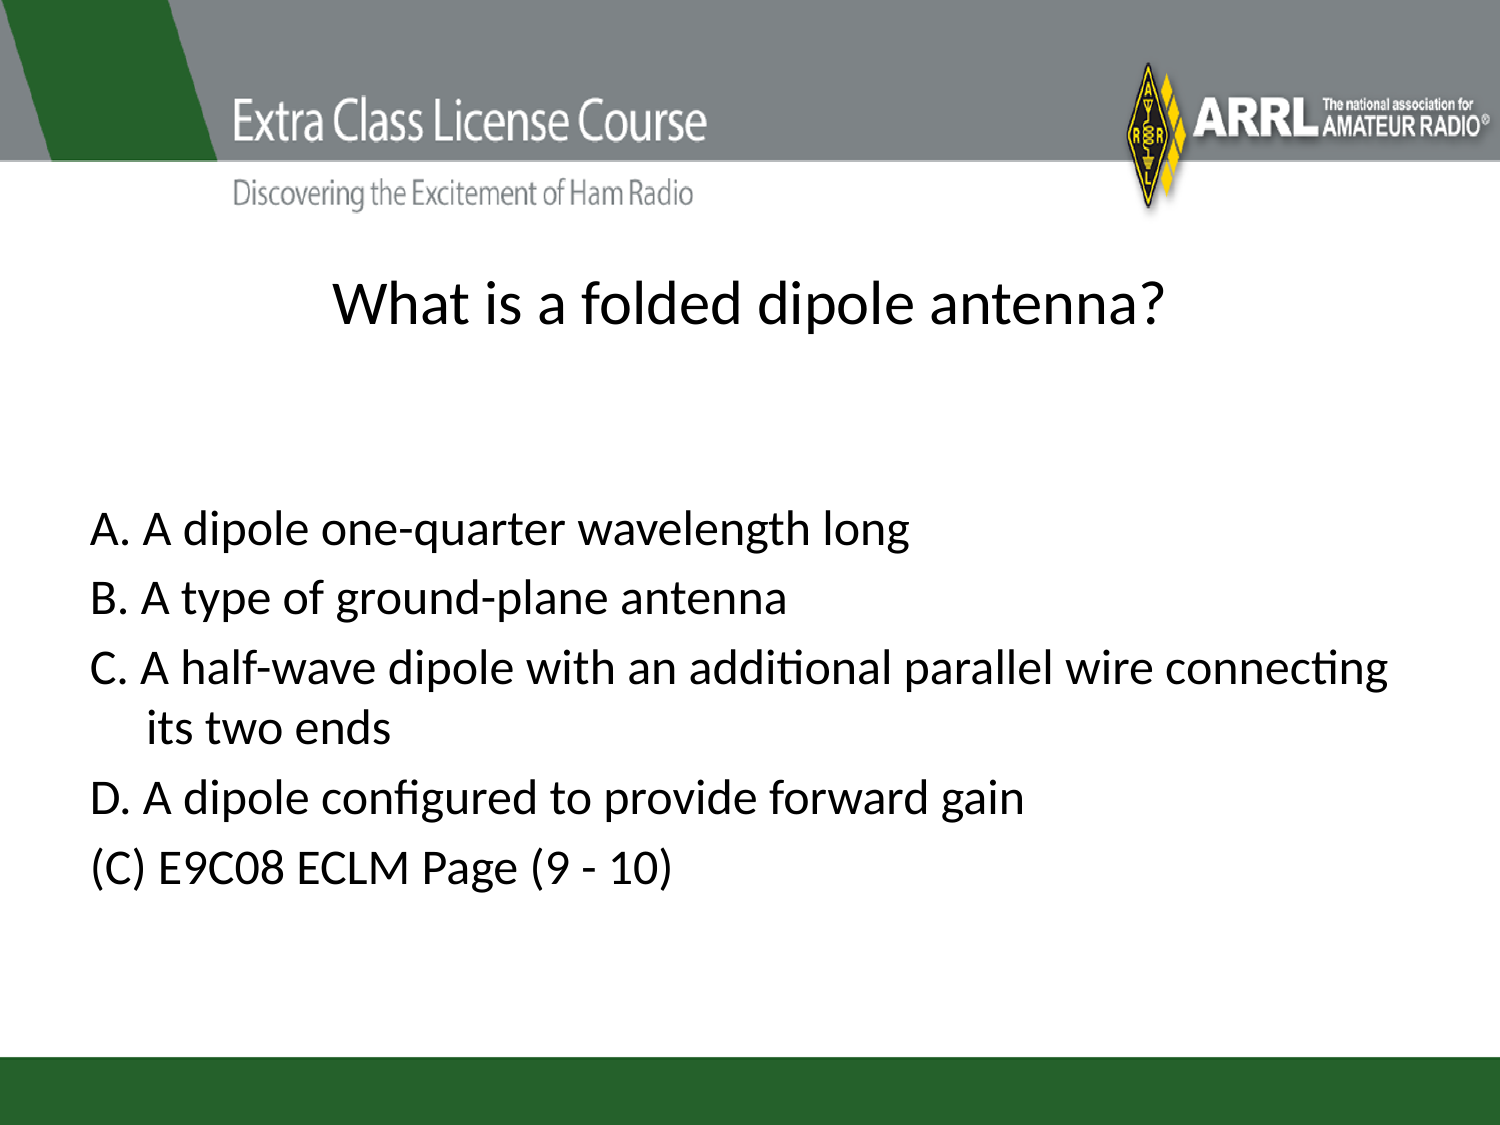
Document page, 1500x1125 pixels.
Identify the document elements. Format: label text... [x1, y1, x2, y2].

list A. A dipole one-quarter wavelength long B. A type of ground-plane antenna C. A half-wave dipole with an additional parallel wire connecting its two ends D. A dipole configured to provide forward gain (C) E9C08 ECLM Page (9 - 10) [75, 487, 1425, 1005]
picture [0, 0, 1500, 1125]
title What is a folded dipole antenna? [75, 254, 1425, 435]
